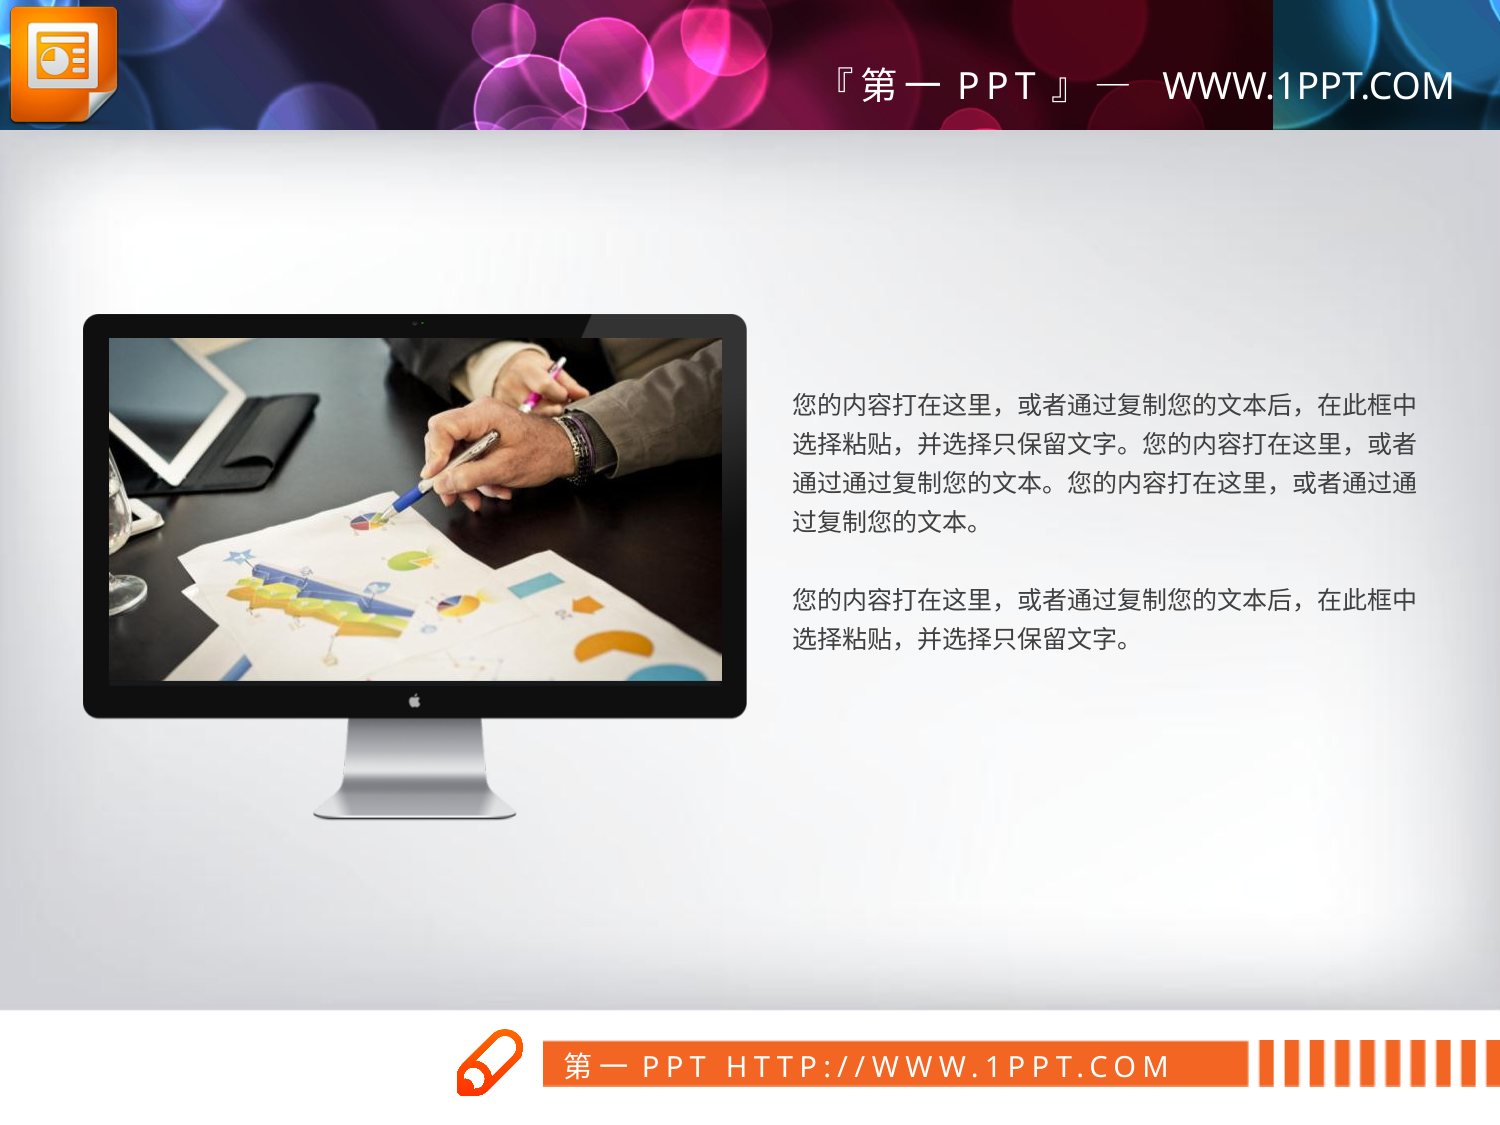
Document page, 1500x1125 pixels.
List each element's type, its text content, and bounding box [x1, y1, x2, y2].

picture [543, 1040, 1500, 1087]
picture [0, 0, 1500, 1012]
text_box 您的内容打在这里，或者通过复制您的文本后，在此框中选择粘贴，并选择只保留文字。您的内容打在这里，或者通过通过复制您的文本。您的内容打在这里，或者通过通过复制您的文本。 您的内容打在这里，或者通过复制您的文本后，在此框中选择粘贴，并选择只保留文字。 [777, 373, 1440, 661]
